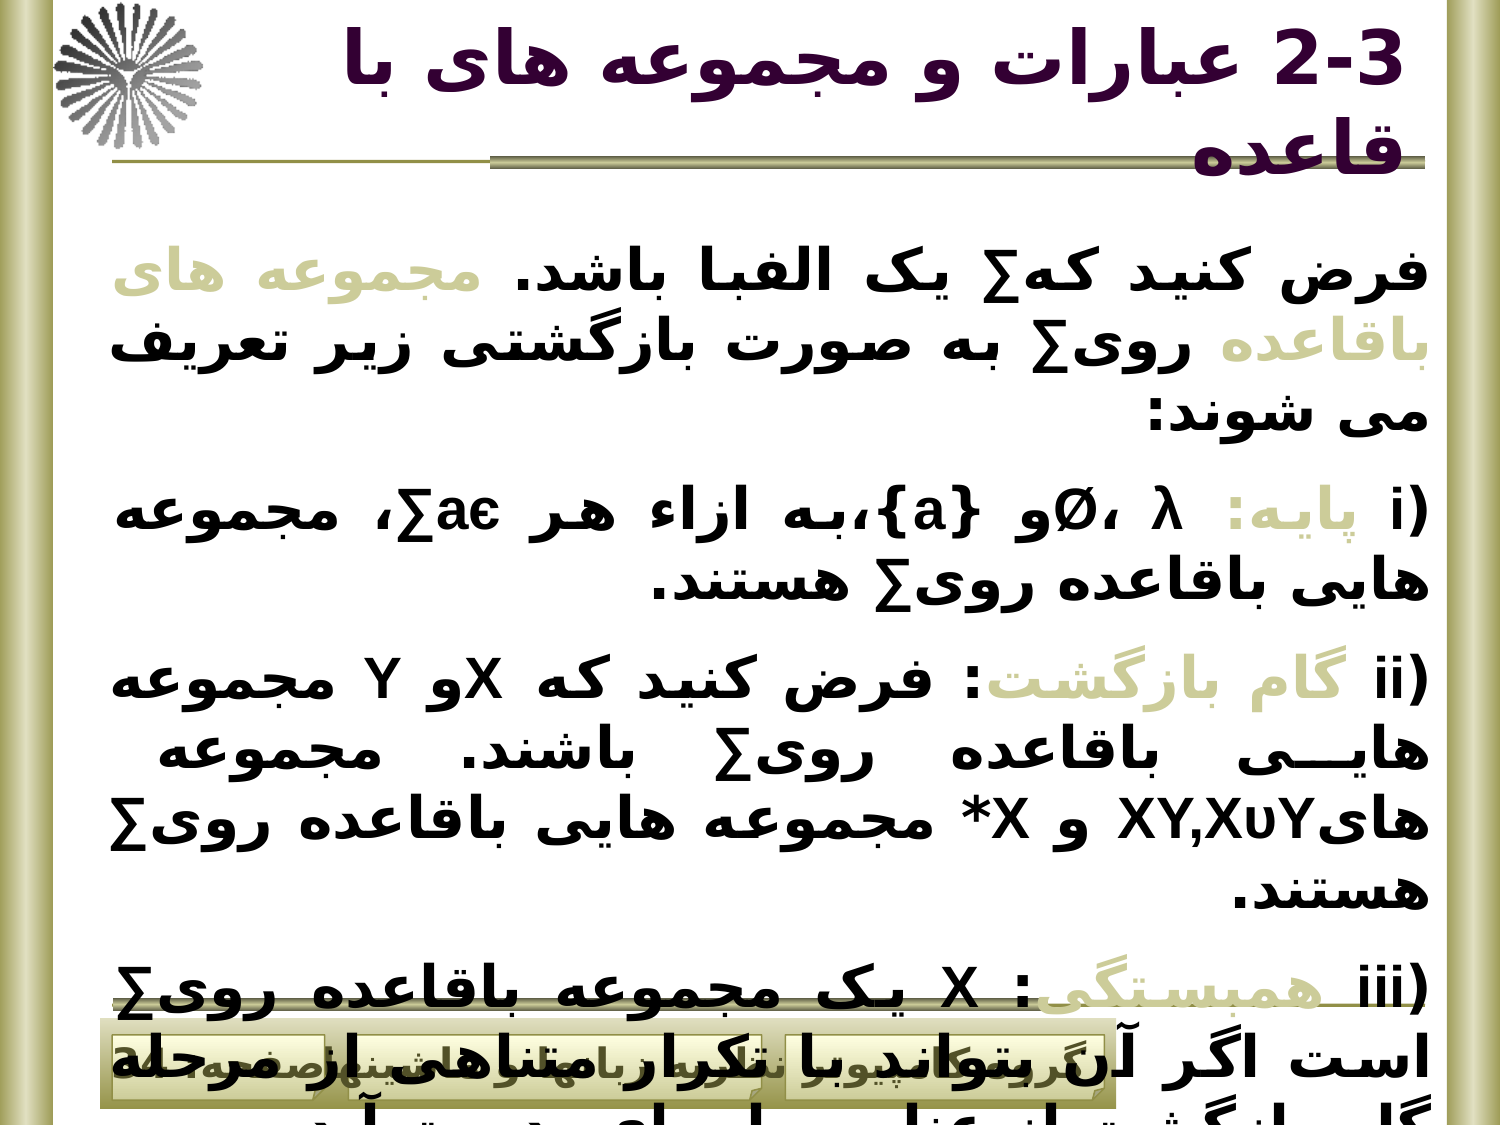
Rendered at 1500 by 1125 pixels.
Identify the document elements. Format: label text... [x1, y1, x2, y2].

text_box فرض کنید که∑ یک الفبا باشد. مجموعه های باقاعده روی∑ به صورت بازگشتی زیر تعریف می شوند: (i پایه: Ø، λو {a}،به ازاء هر aє∑، مجموعه هایی باقاعده روی∑ هستند. (ii گام بازگشت: فرض کنید که Xو Y مجموعه هایی باقاعده روی∑ باشند. مجموعه هایXY,XυY و X* مجموعه هایی باقاعده روی∑ هستند. (iii همبستگی: X یک مجموعه باقاعده روی∑ است اگر آن بتواند با تکرار متناهی از مرحله گام بازگشت از عناصر پایه ای بدست آید. [88, 224, 1447, 1125]
title 2-3 عبارات و مجموعه های با قاعده [147, 47, 1423, 152]
